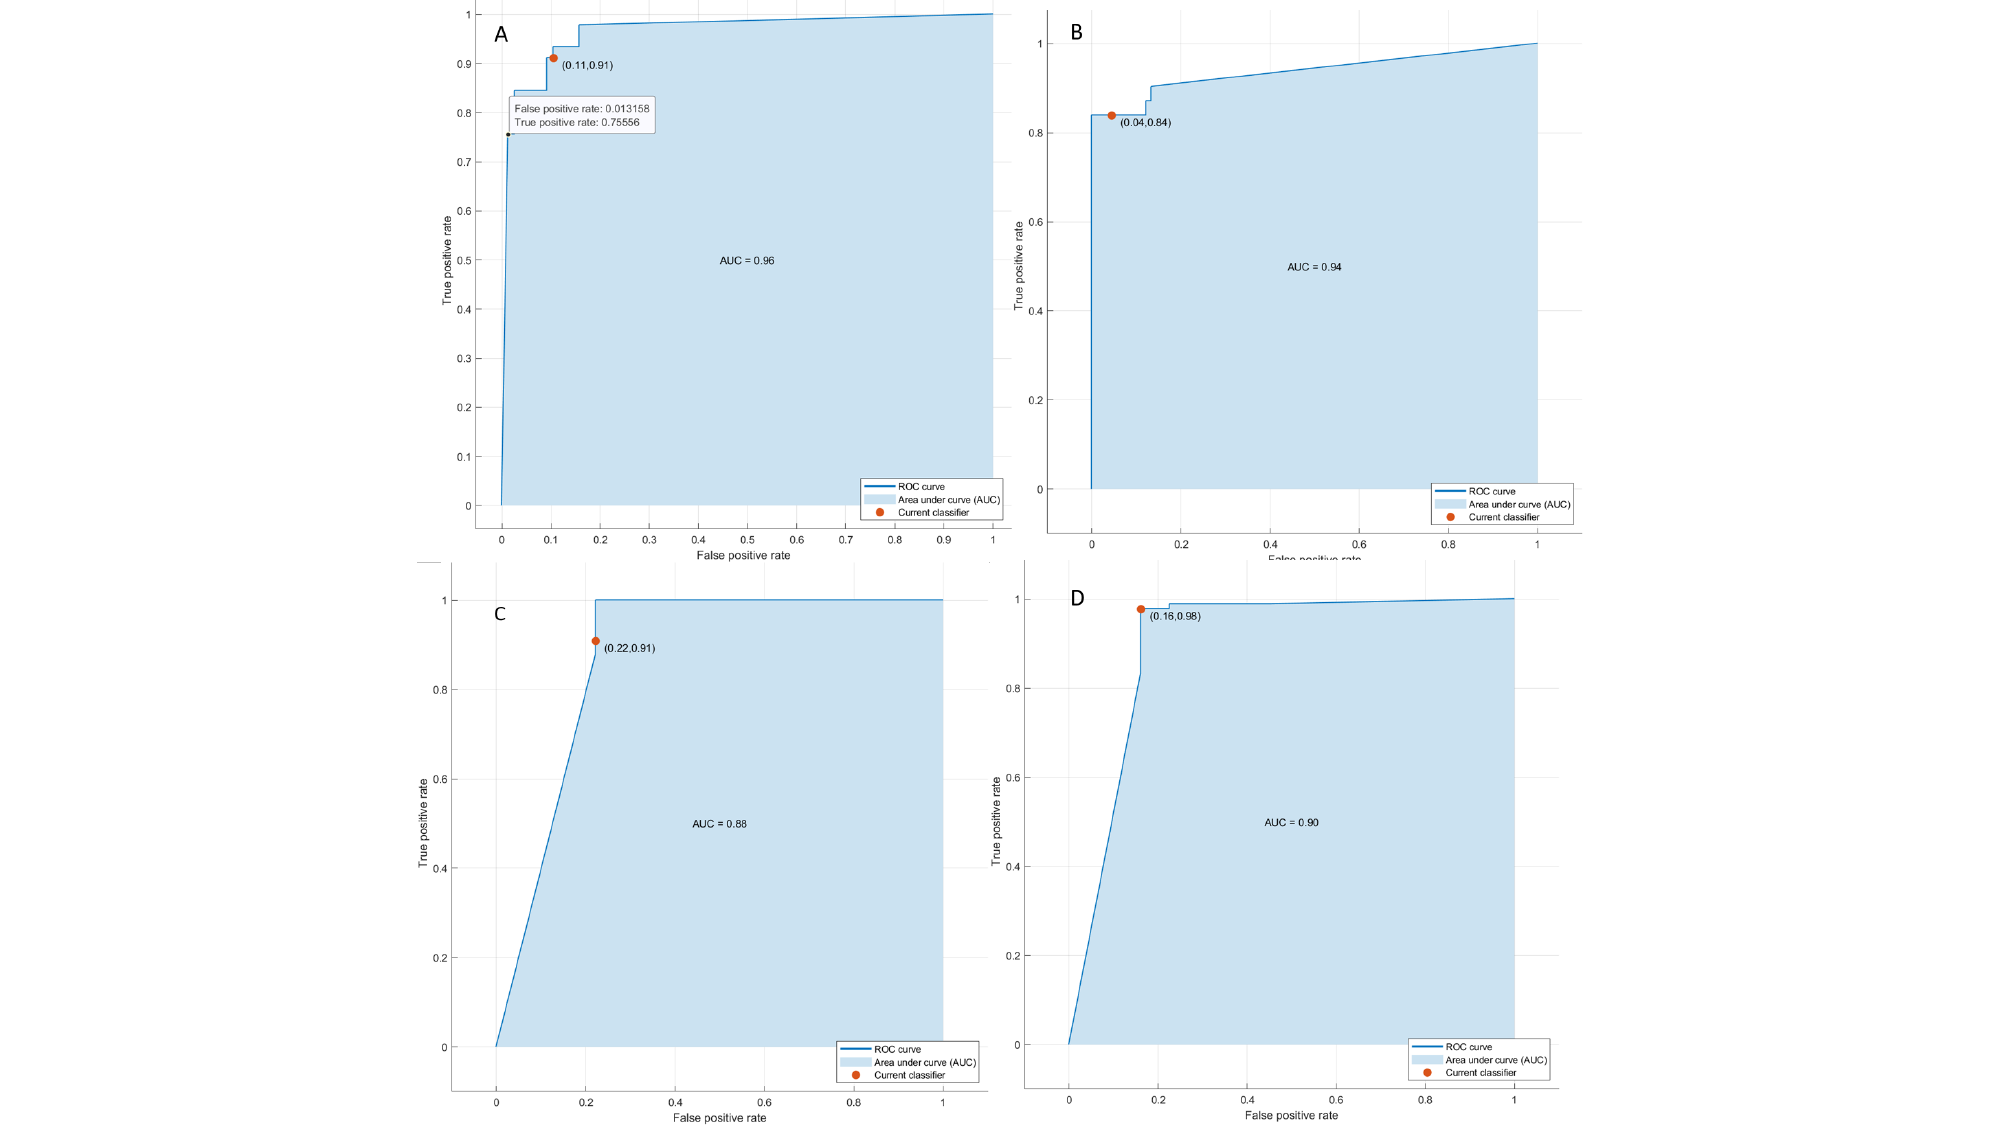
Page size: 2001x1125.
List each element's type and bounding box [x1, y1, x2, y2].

picture [417, 0, 1583, 1125]
